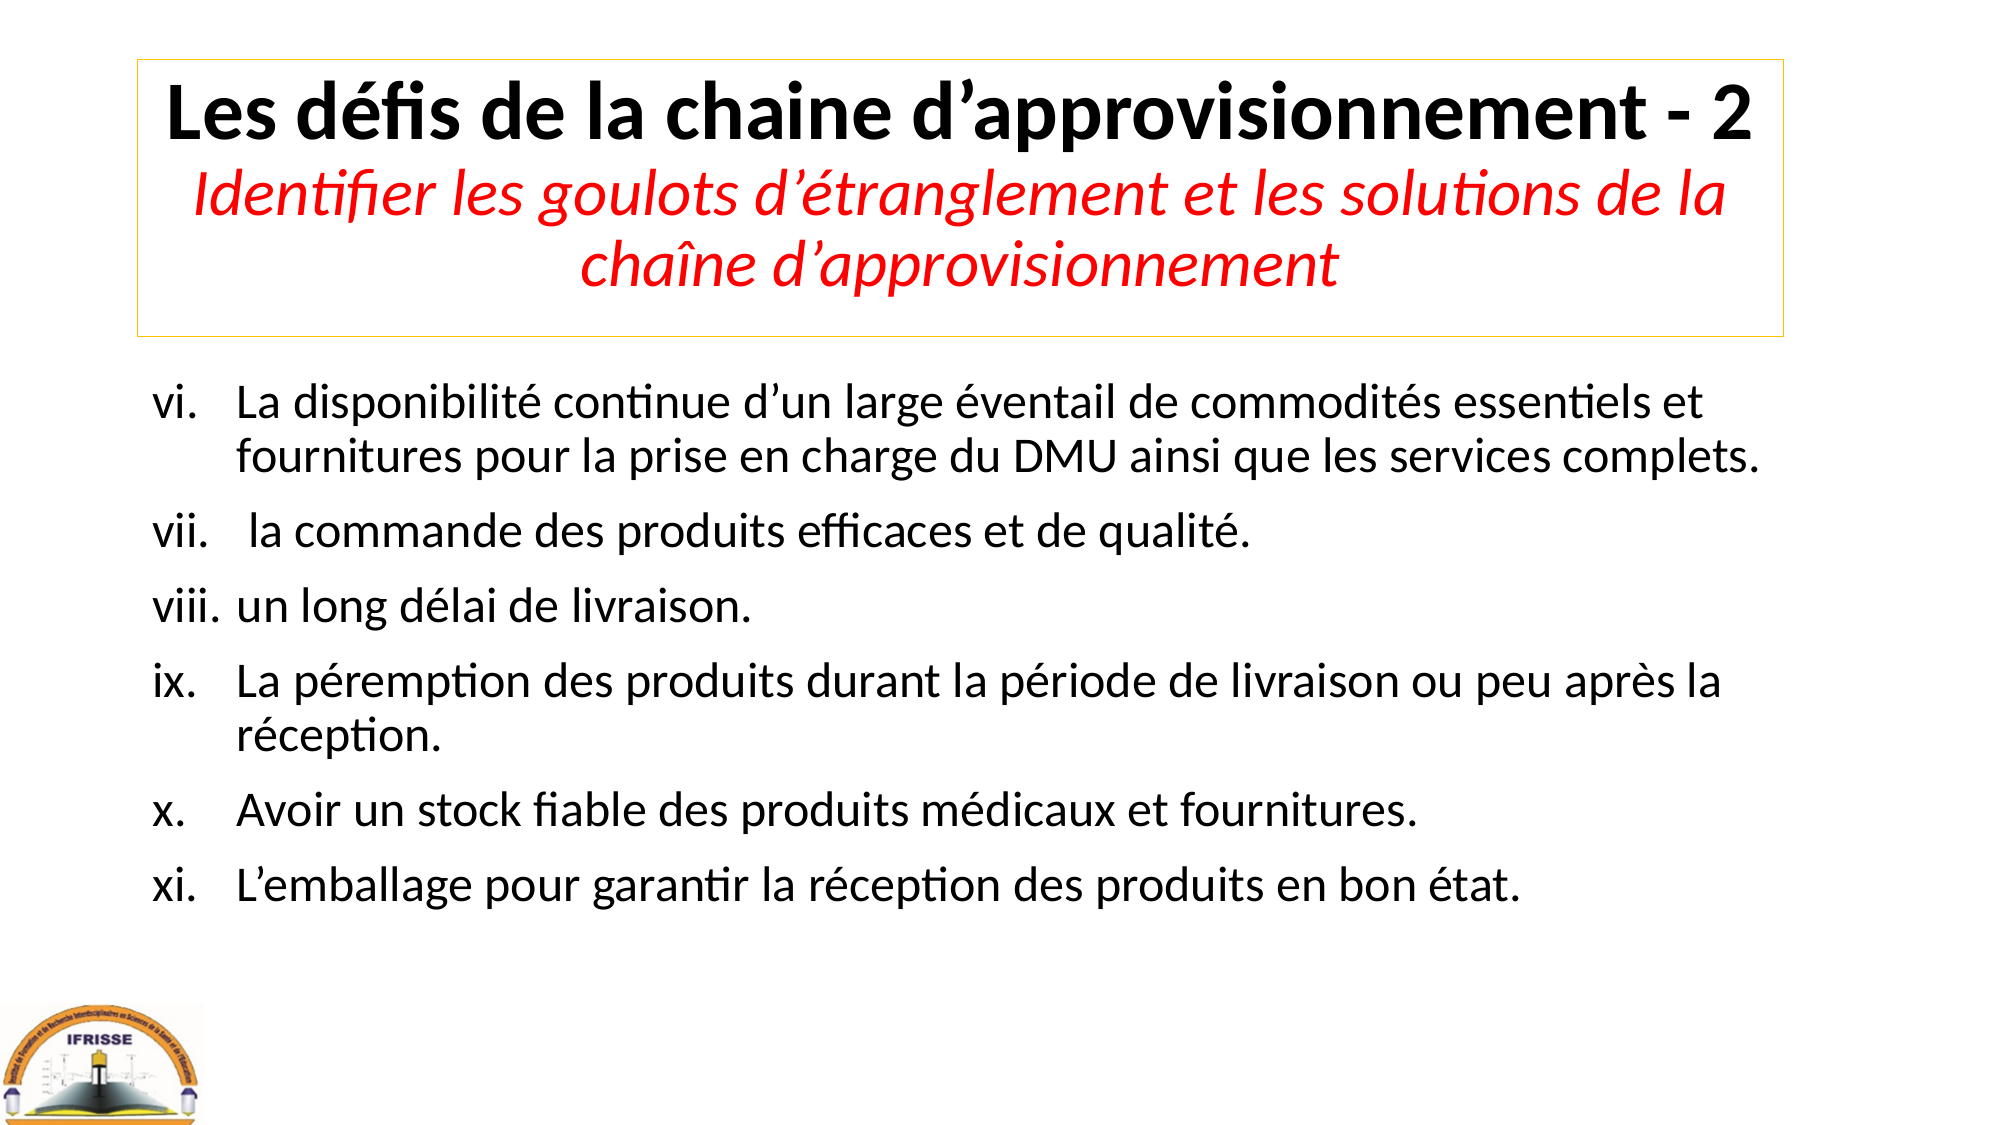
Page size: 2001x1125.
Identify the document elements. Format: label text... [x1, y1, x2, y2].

picture [0, 1003, 204, 1125]
list La disponibilité continue d’un large éventail de commodités essentiels et fournitures pour la prise en charge du DMU ainsi que les services complets. la commande des produits efficaces et de qualité. un long délai de livraison. La péremption des produits durant la période de livraison ou peu après la réception. Avoir un stock fiable des produits médicaux et fournitures. L’emballage pour garantir la réception des produits en bon état. [137, 368, 1863, 998]
title Les défis de la chaine d’approvisionnement - 2 Identifier les goulots d’étranglement et les solutions de la chaîne d’approvisionnement [137, 59, 1784, 337]
